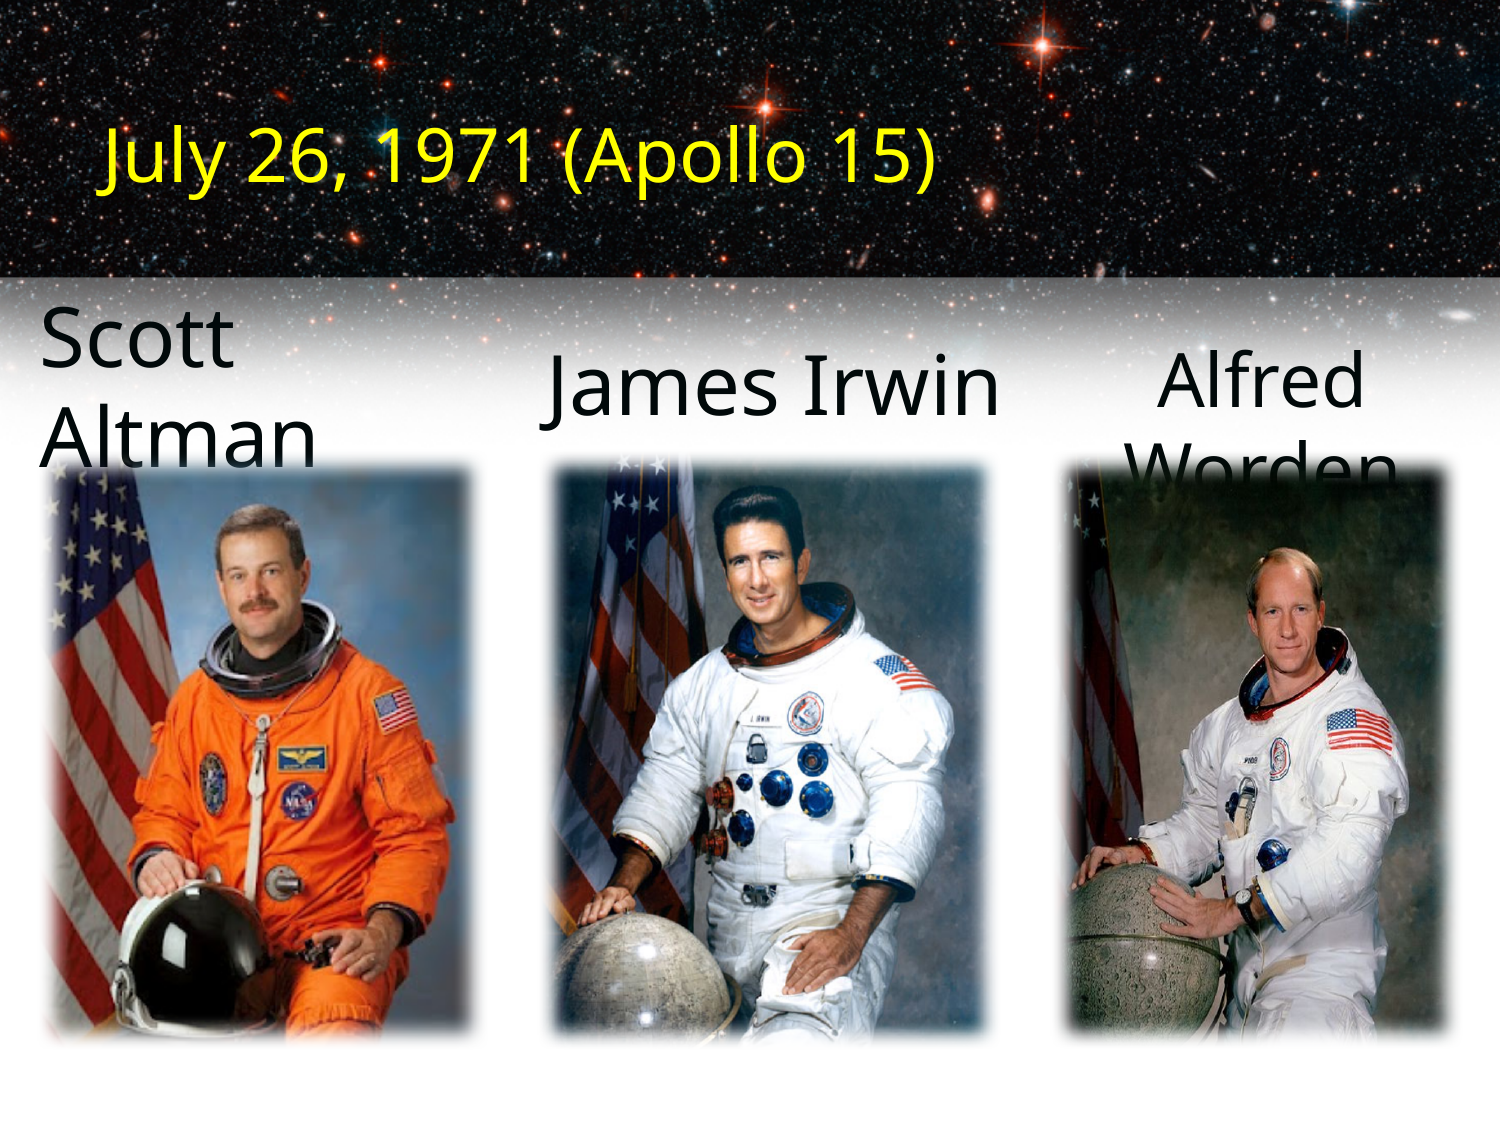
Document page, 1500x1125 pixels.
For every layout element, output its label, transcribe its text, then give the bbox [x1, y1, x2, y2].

text_box July 26, 1971 (Apollo 15) [87, 99, 1088, 205]
text_box James Irwin [525, 324, 1025, 440]
title Scott Altman [24, 324, 526, 443]
text_box Alfred Worden [1025, 324, 1500, 520]
picture [0, 0, 1500, 1125]
